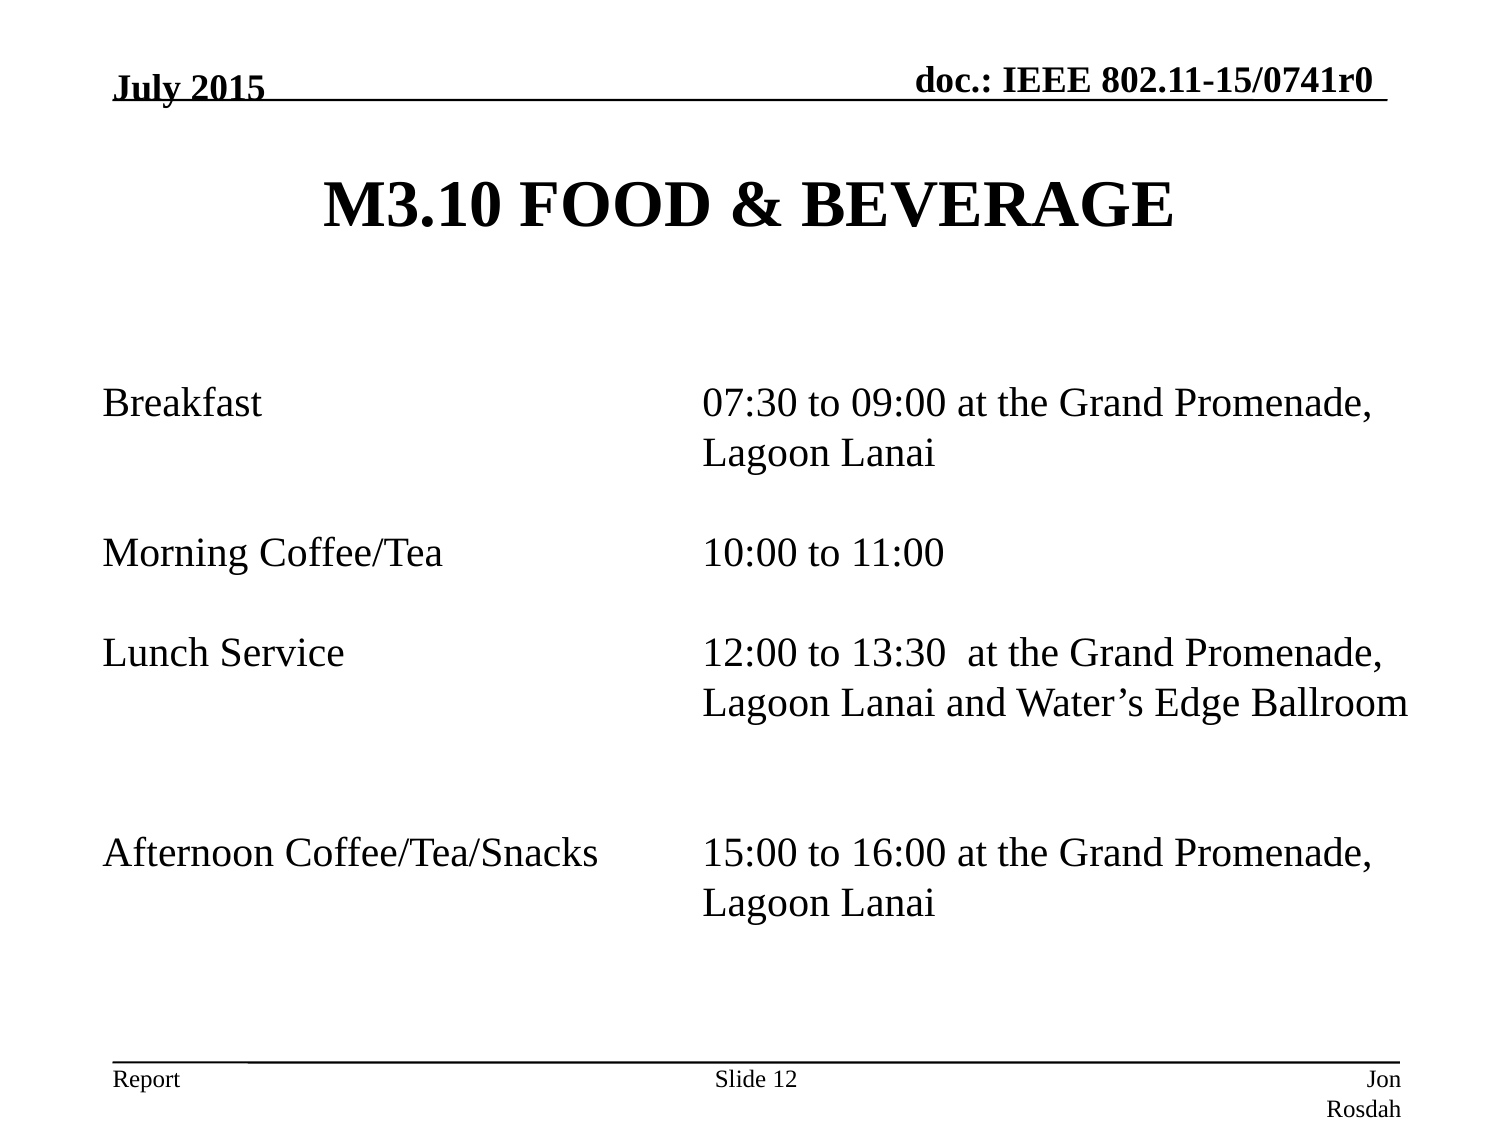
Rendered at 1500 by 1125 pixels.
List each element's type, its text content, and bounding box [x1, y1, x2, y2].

slide_number Slide 12 [712, 1061, 800, 1093]
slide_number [112, 62, 361, 109]
title M3.10 FOOD & BEVERAGE [112, 112, 1388, 288]
text_box Breakfast 07:30 to 09:00 at the Grand Promenade, Lagoon Lanai Morning Coffee/Tea 10:00 to 11:00 Lunch Service 12:00 to 13:30 at the Grand Promenade, Lagoon Lanai and Water’s Edge Ballroom Afternoon Coffee/Tea/Snacks 15:00 to 16:00 at the Grand Promenade, Lagoon Lanai [87, 337, 1425, 1028]
footer Jon Rosdahl (CSR) [1324, 1061, 1402, 1093]
